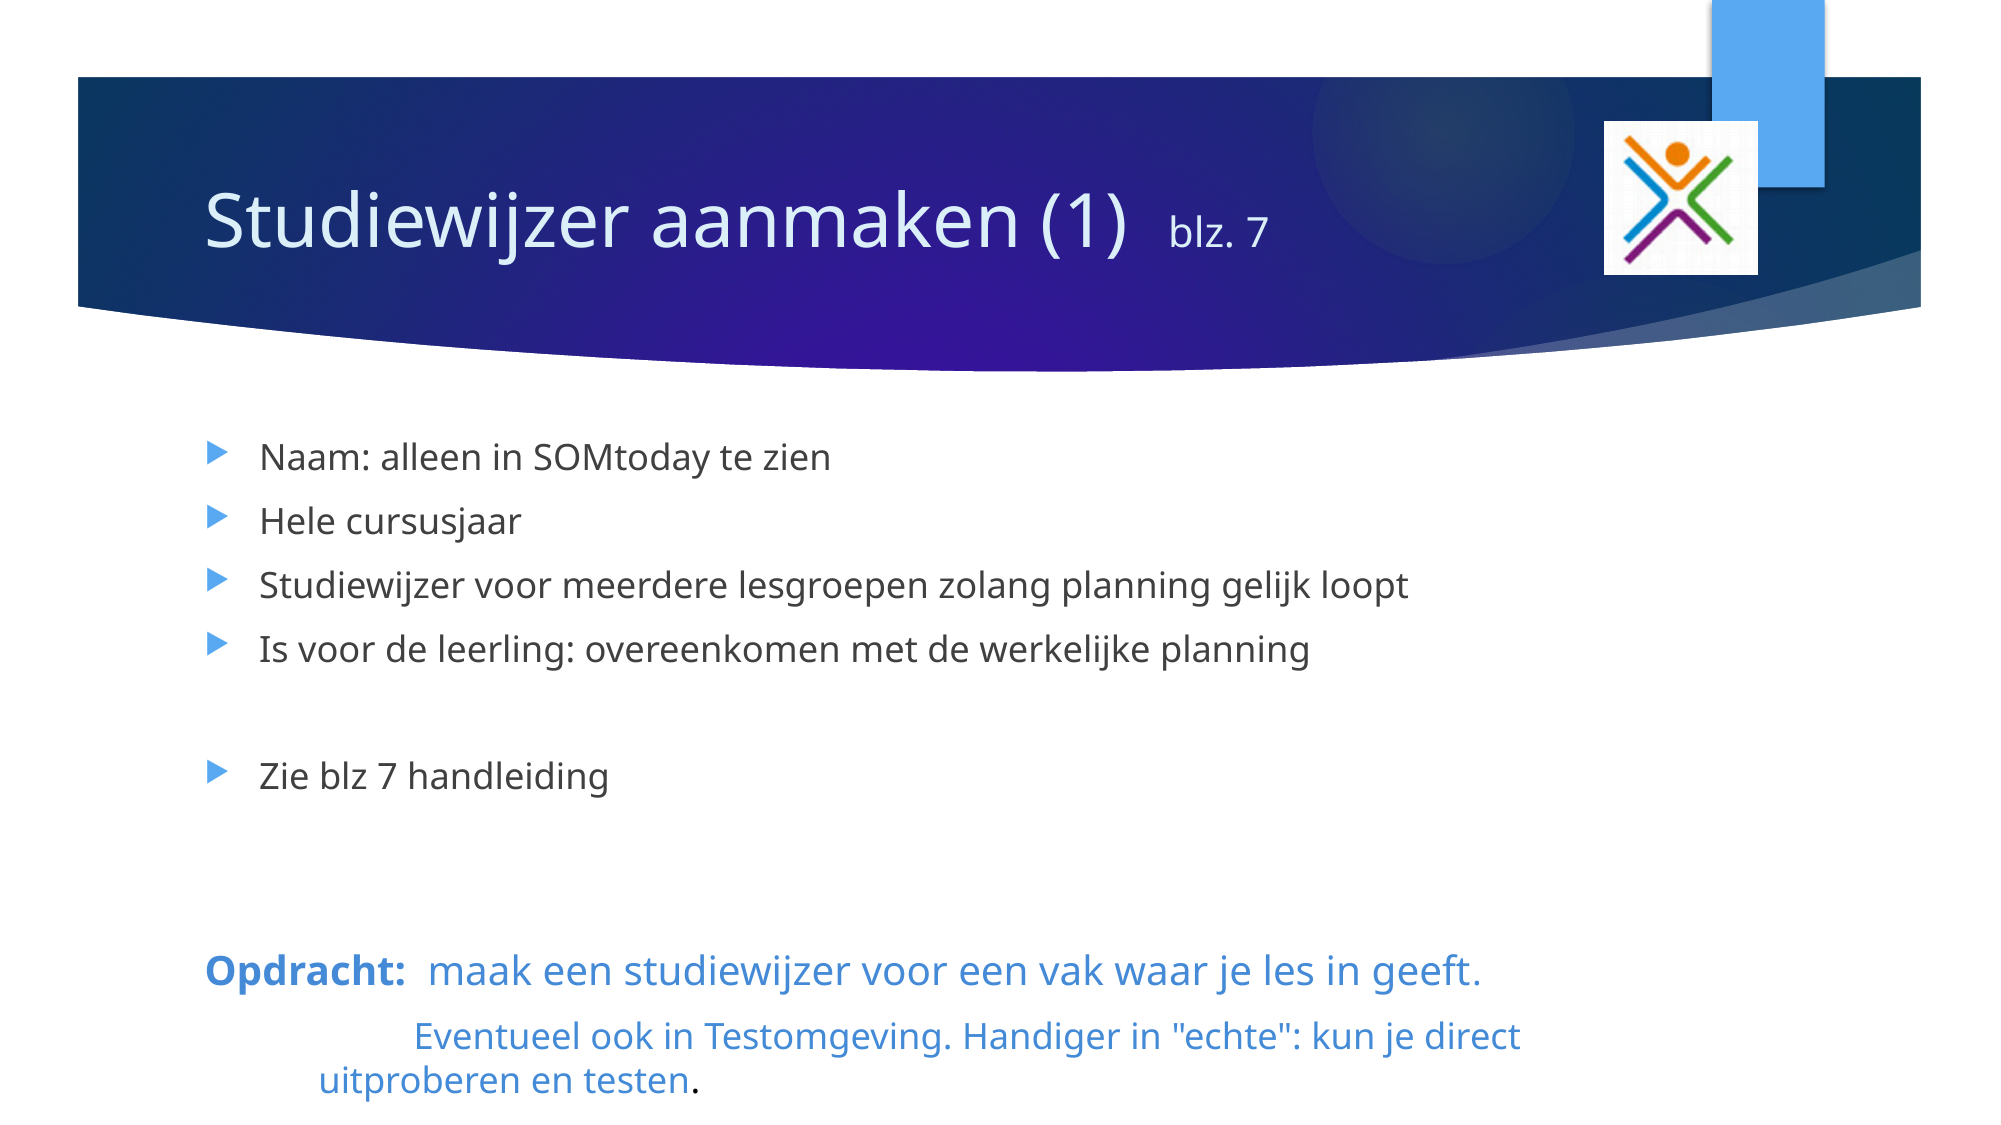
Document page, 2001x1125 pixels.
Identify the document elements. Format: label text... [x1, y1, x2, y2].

list Naam: alleen in SOMtoday te zien Hele cursusjaar Studiewijzer voor meerdere lesgroepen zolang planning gelijk loopt Is voor de leerling: overeenkomen met de werkelijke planning Zie blz 7 handleiding Opdracht: maak een studiewijzer voor een vak waar je les in geeft. Eventueel ook in Testomgeving. Handiger in "echte": kun je direct uitproberen en testen. [189, 427, 1638, 1112]
picture [1604, 121, 1759, 276]
title Studiewijzer aanmaken (1) blz. 7 [189, 159, 1598, 276]
